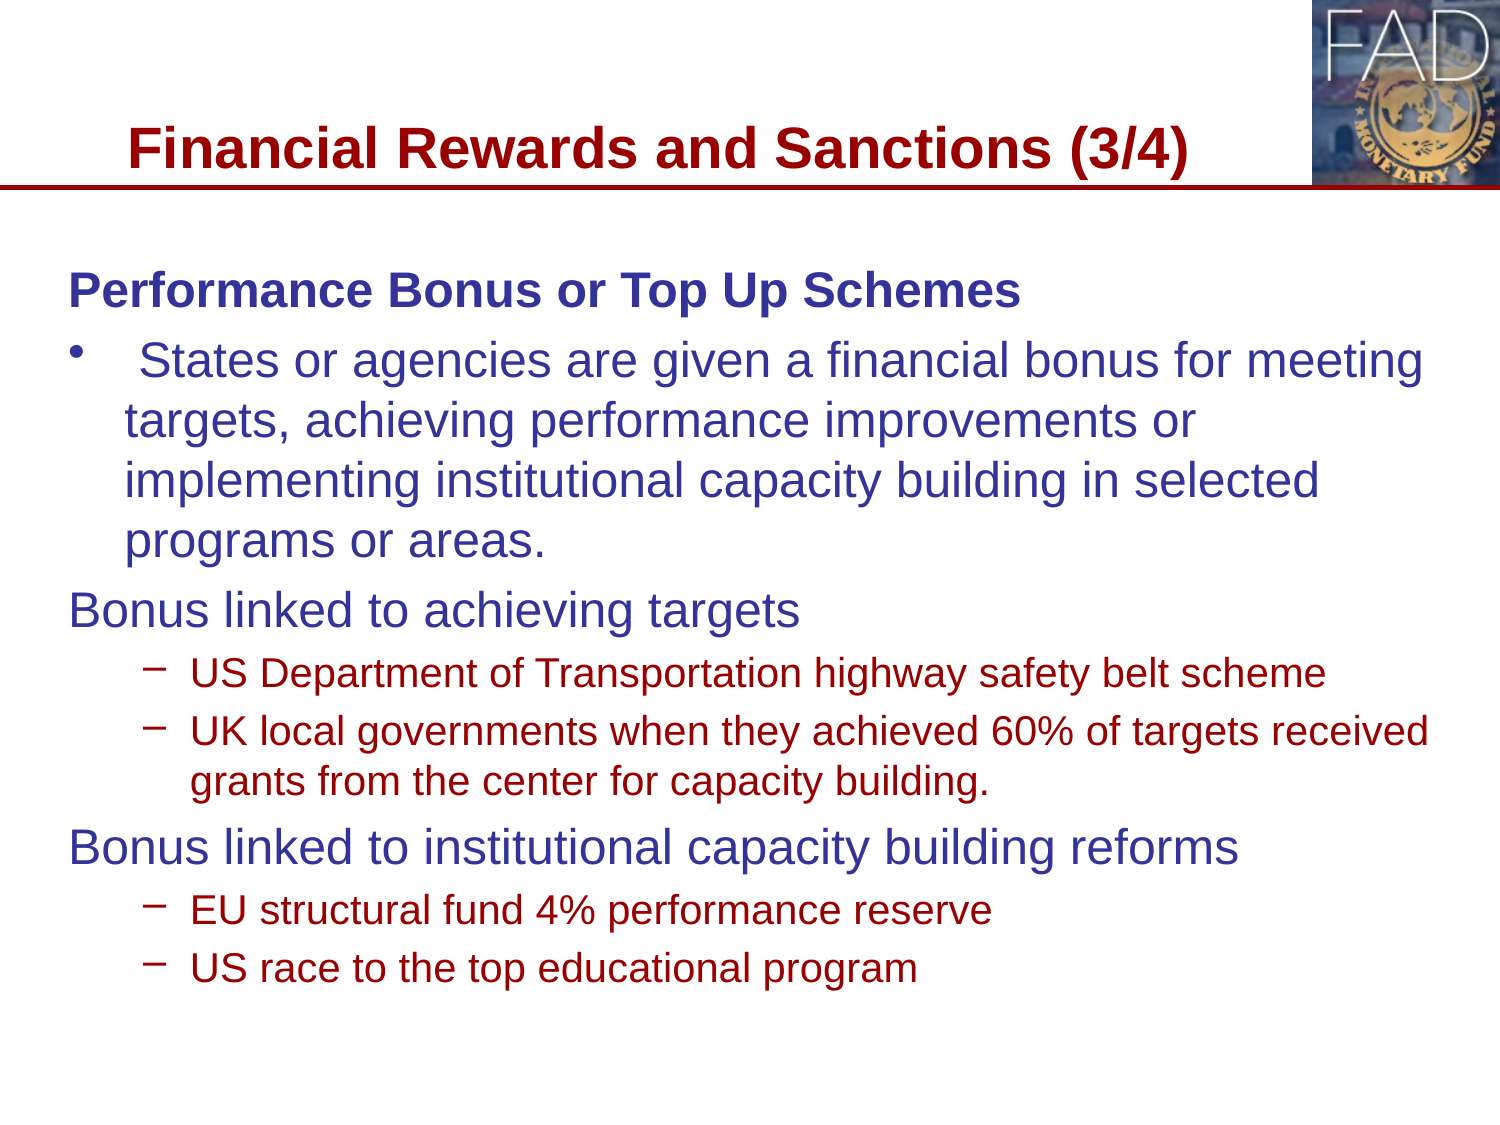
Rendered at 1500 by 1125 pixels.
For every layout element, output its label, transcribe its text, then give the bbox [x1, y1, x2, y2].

picture [1312, 0, 1500, 185]
title Financial Rewards and Sanctions (3/4) [112, 74, 1388, 188]
list Performance Bonus or Top Up Schemes States or agencies are given a financial bonus for meeting targets, achieving performance improvements or implementing institutional capacity building in selected programs or areas. Bonus linked to achieving targets US Department of Transportation highway safety belt scheme UK local governments when they achieved 60% of targets received grants from the center for capacity building. Bonus linked to institutional capacity building reforms EU structural fund 4% performance reserve US race to the top educational program [52, 249, 1471, 1063]
